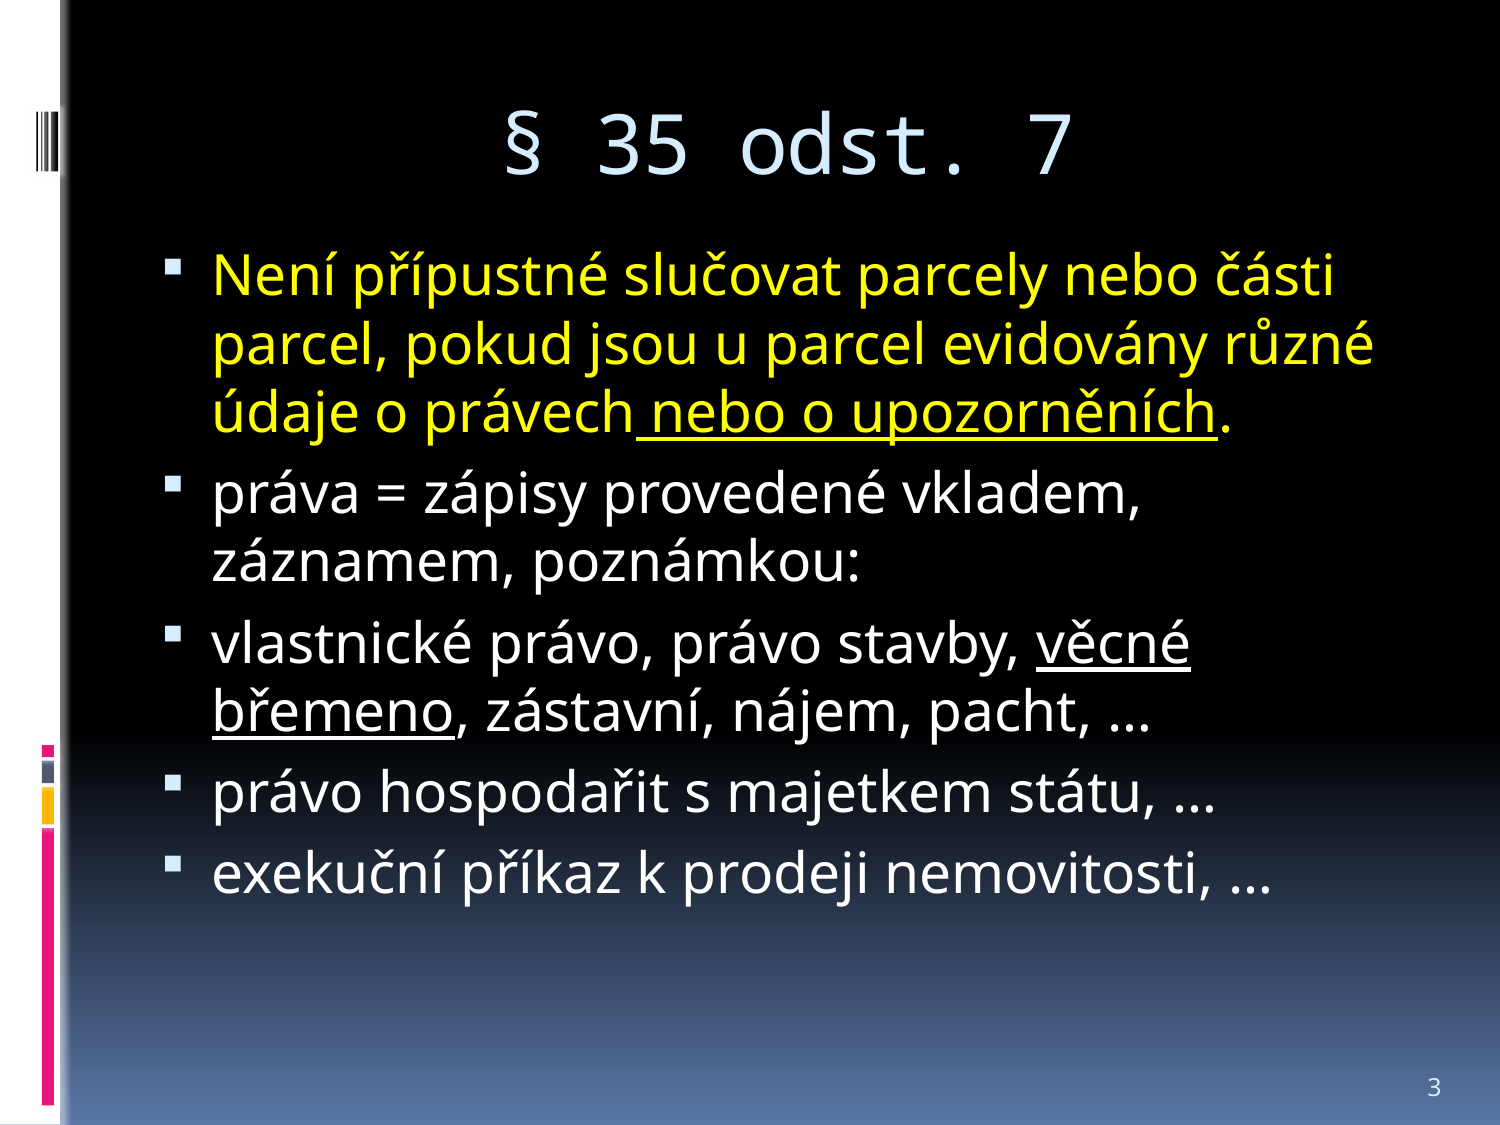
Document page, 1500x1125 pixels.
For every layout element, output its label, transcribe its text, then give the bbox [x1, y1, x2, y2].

title § 35 odst. 7 [150, 83, 1425, 234]
slide_number 3 [1412, 1052, 1488, 1113]
list Není přípustné slučovat parcely nebo části parcel, pokud jsou u parcel evidovány různé údaje o právech nebo o upozorněních. práva = zápisy provedené vkladem, záznamem, poznámkou: vlastnické právo, právo stavby, věcné břemeno, zástavní, nájem, pacht, … právo hospodařit s majetkem státu, … exekuční příkaz k prodeji nemovitosti, … [135, 231, 1411, 965]
